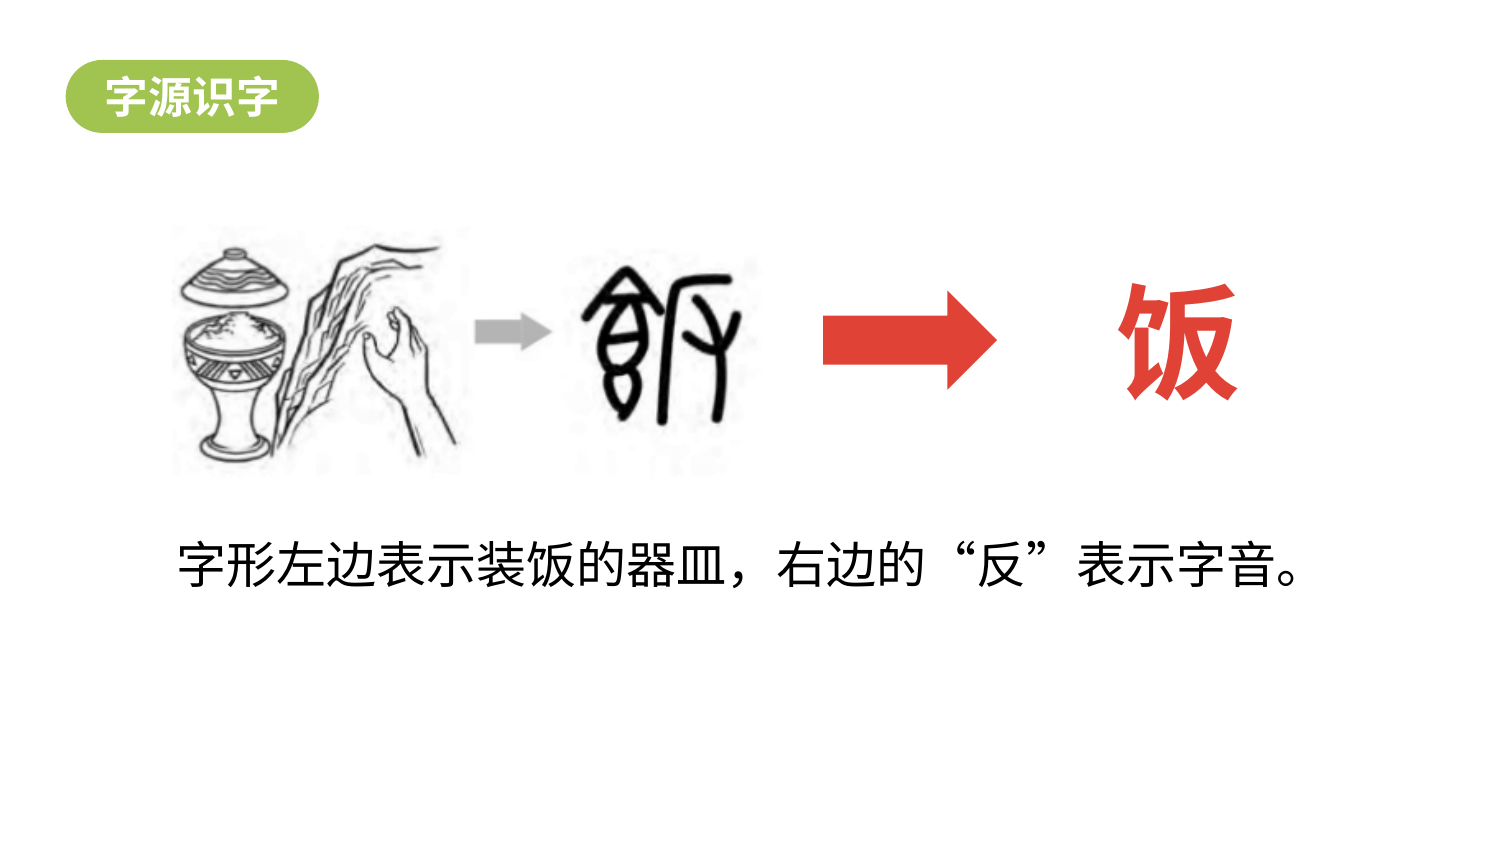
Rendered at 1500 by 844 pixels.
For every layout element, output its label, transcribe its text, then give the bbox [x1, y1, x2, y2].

text_box 字形左边表示装饭的器皿，右边的“反”表示字音。 [164, 527, 1335, 600]
text_box 字源识字 [64, 58, 320, 134]
text_box [823, 290, 998, 390]
text_box 饭 [1105, 258, 1254, 420]
picture [119, 183, 767, 498]
